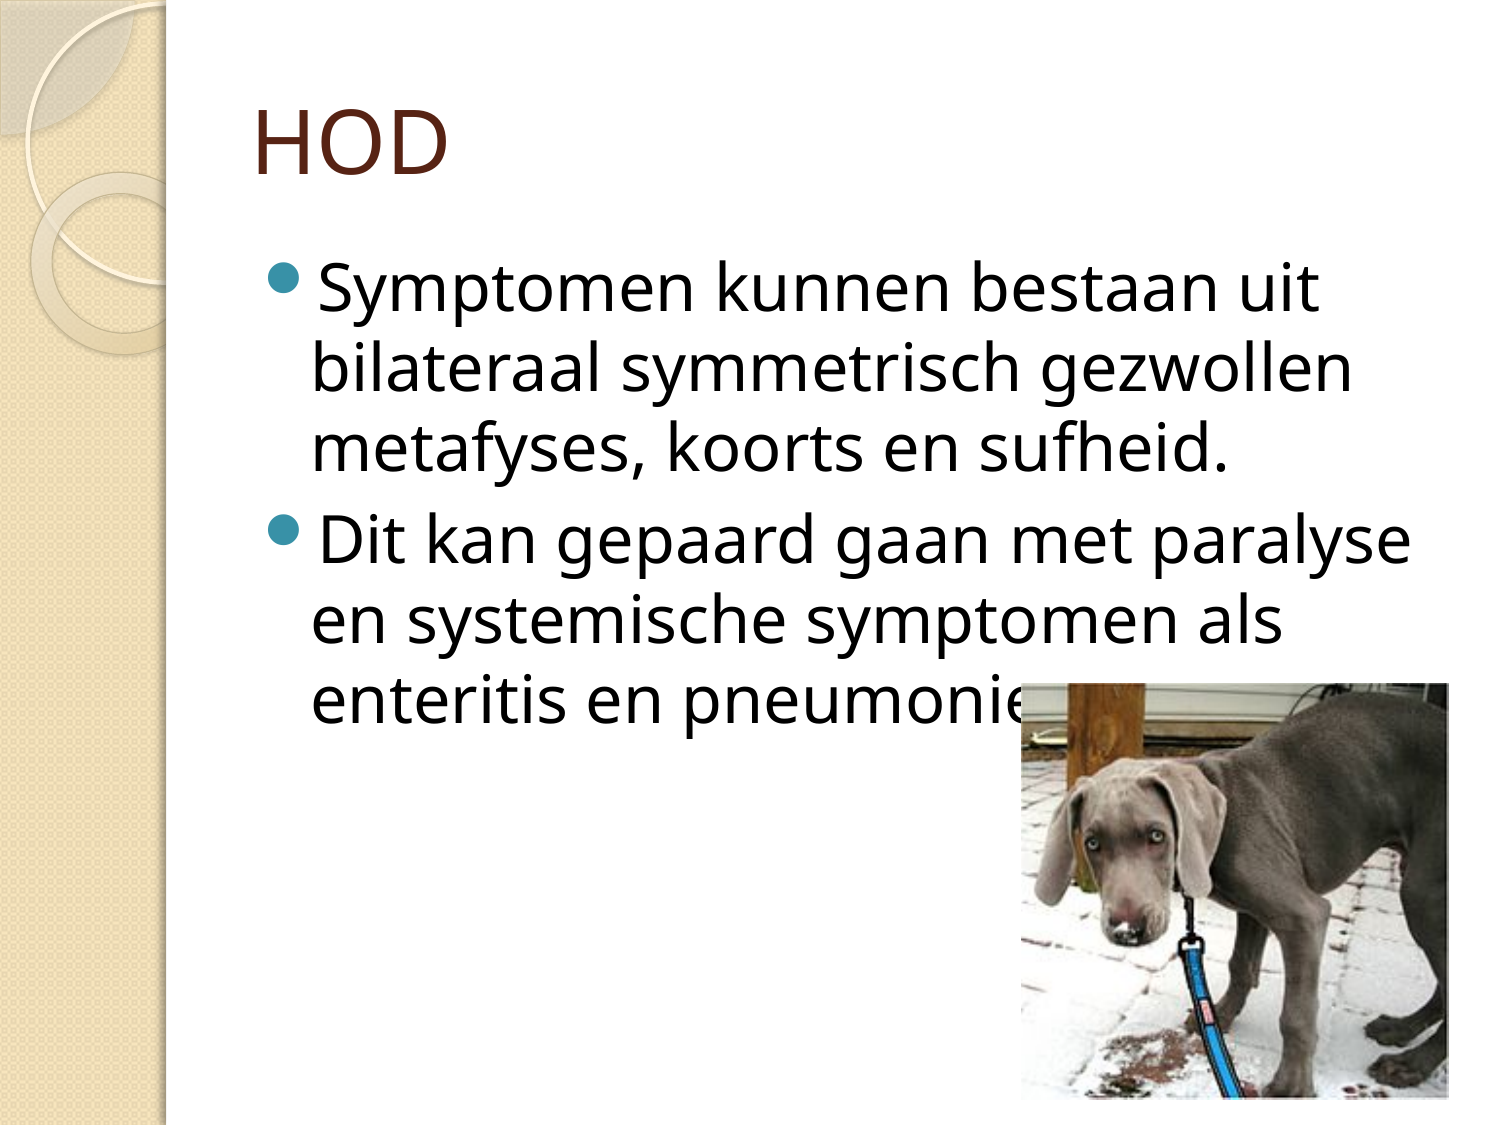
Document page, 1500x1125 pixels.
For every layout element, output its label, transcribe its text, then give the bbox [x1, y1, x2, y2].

picture [1021, 683, 1449, 1101]
list Symptomen kunnen bestaan uit bilateraal symmetrisch gezwollen metafyses, koorts en sufheid. Dit kan gepaard gaan met paralyse en systemische symptomen als enteritis en pneumonie [235, 237, 1466, 1025]
title HOD [235, 45, 1466, 233]
